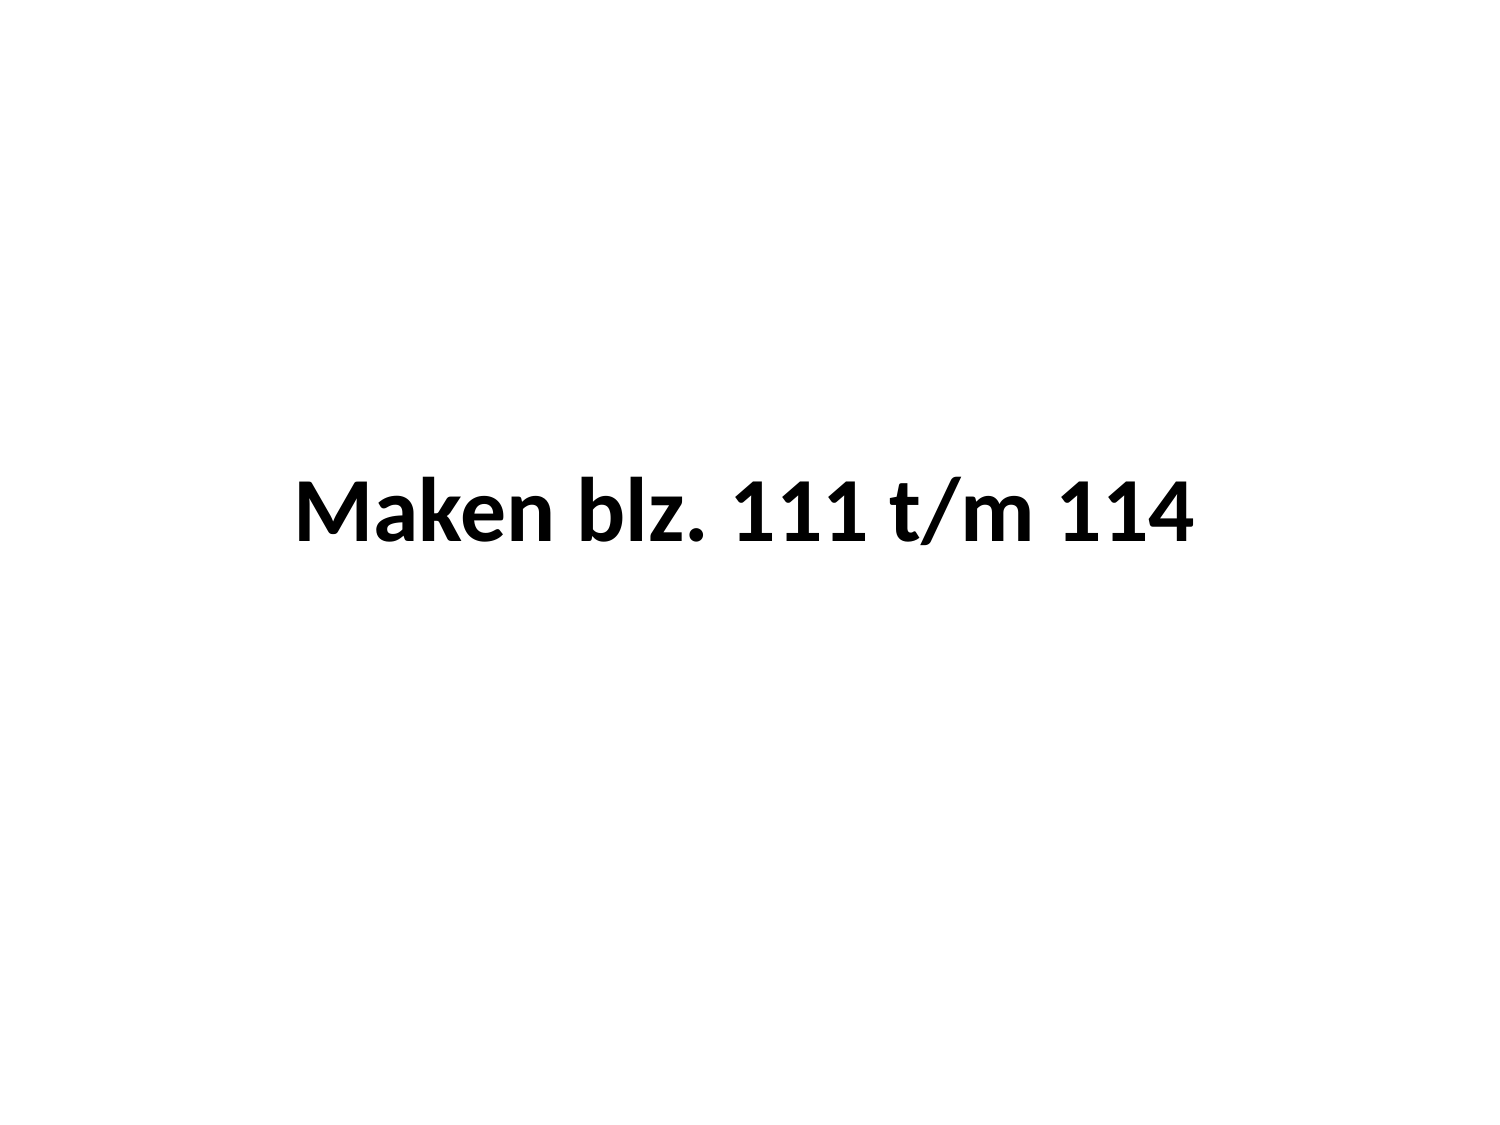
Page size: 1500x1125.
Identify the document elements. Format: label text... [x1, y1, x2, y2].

title Maken blz. 111 t/m 114 [69, 411, 1420, 599]
